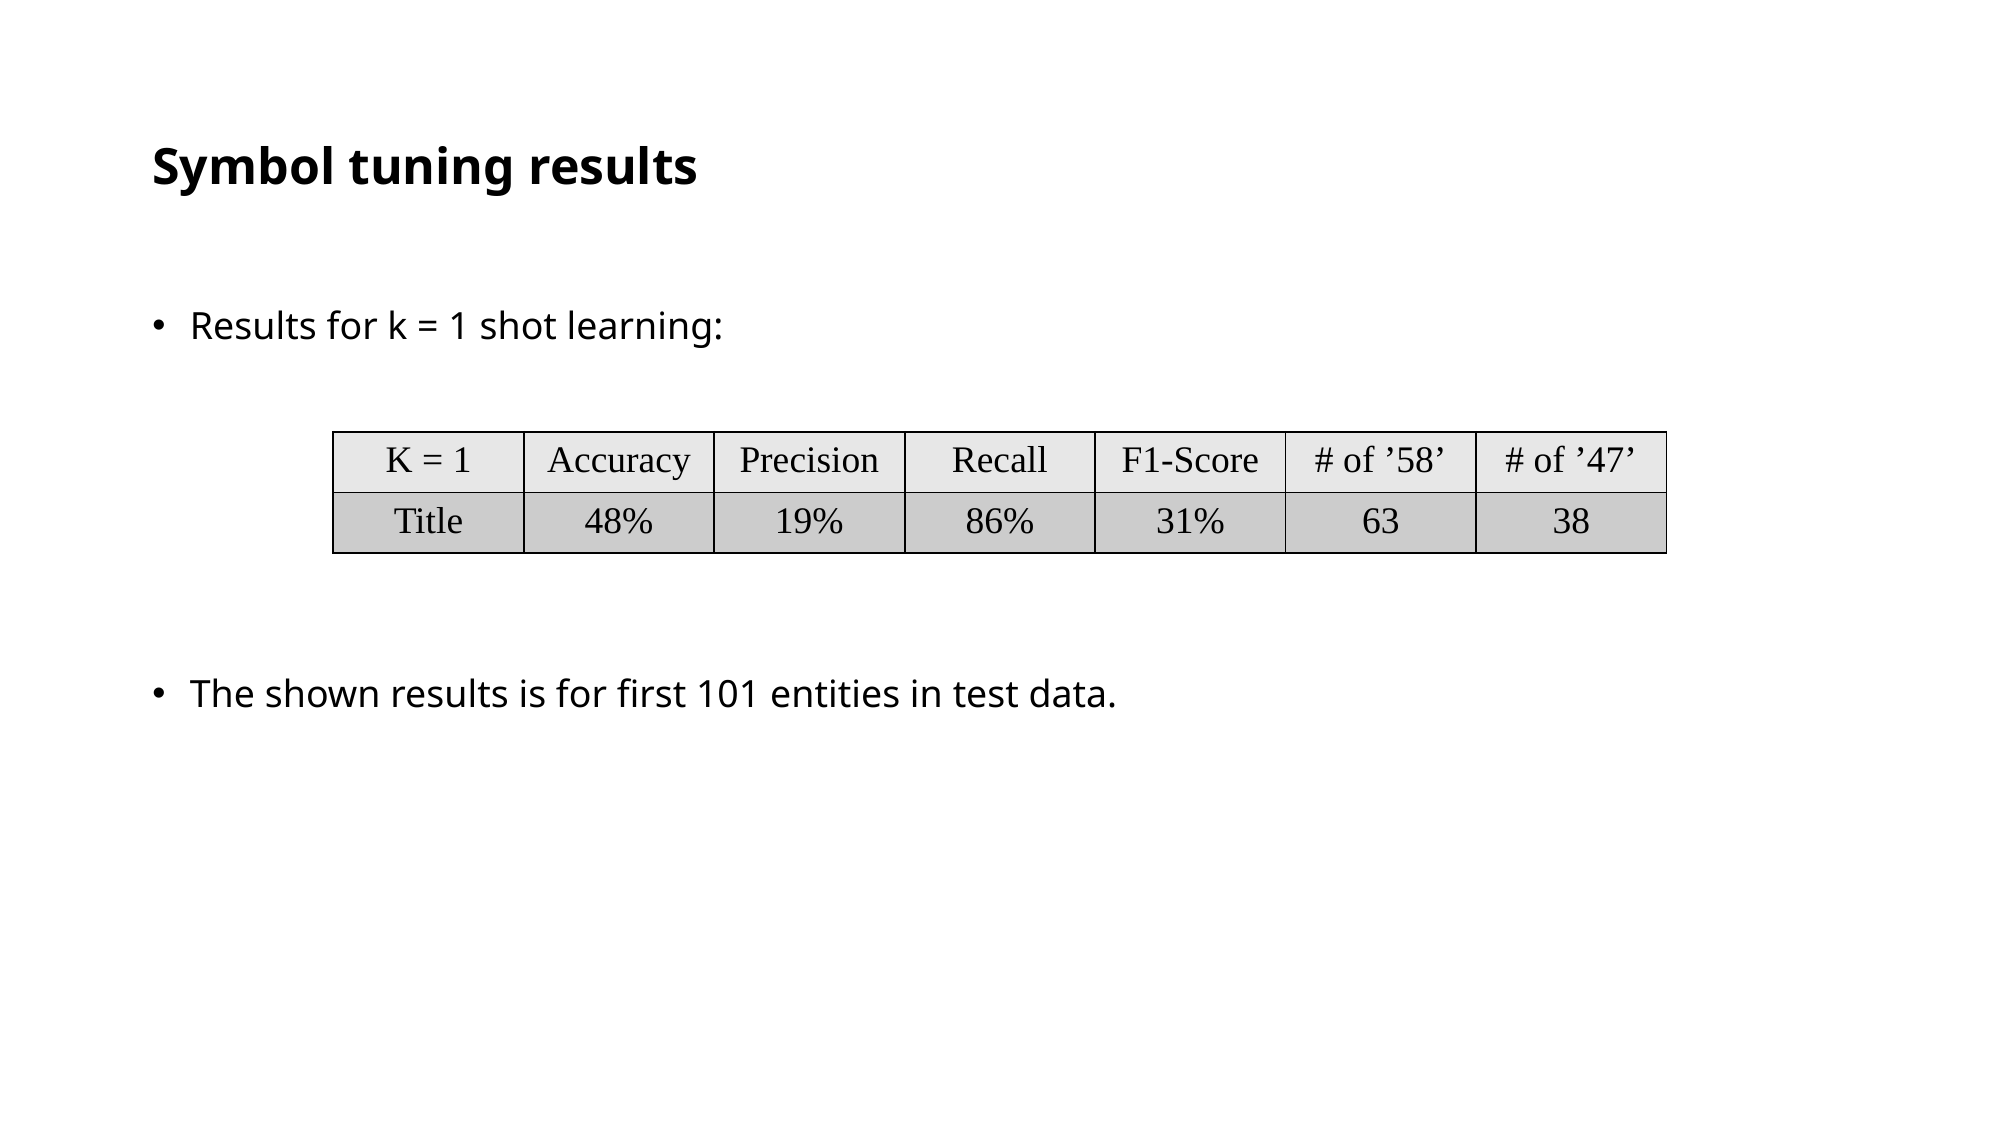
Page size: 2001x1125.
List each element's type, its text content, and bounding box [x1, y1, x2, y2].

table_header Accuracy [525, 433, 713, 492]
table_cell Title [334, 493, 523, 552]
table_cell 48% [525, 493, 713, 552]
table_cell 63 [1286, 493, 1475, 552]
title Symbol tuning results [137, 59, 1863, 278]
table_header # of ’58’ [1286, 433, 1475, 492]
table_header # of ’47’ [1477, 433, 1666, 492]
table_cell 31% [1096, 493, 1285, 552]
table_header Precision [715, 433, 904, 492]
table_header Recall [906, 433, 1094, 492]
table_cell 38 [1477, 493, 1666, 552]
table_cell 86% [906, 493, 1094, 552]
table_header F1-Score [1096, 433, 1285, 492]
list Results for k = 1 shot learning: The shown results is for first 101 entities in test data. [137, 299, 1863, 1014]
table_cell 19% [715, 493, 904, 552]
table_header K = 1 [334, 433, 523, 492]
